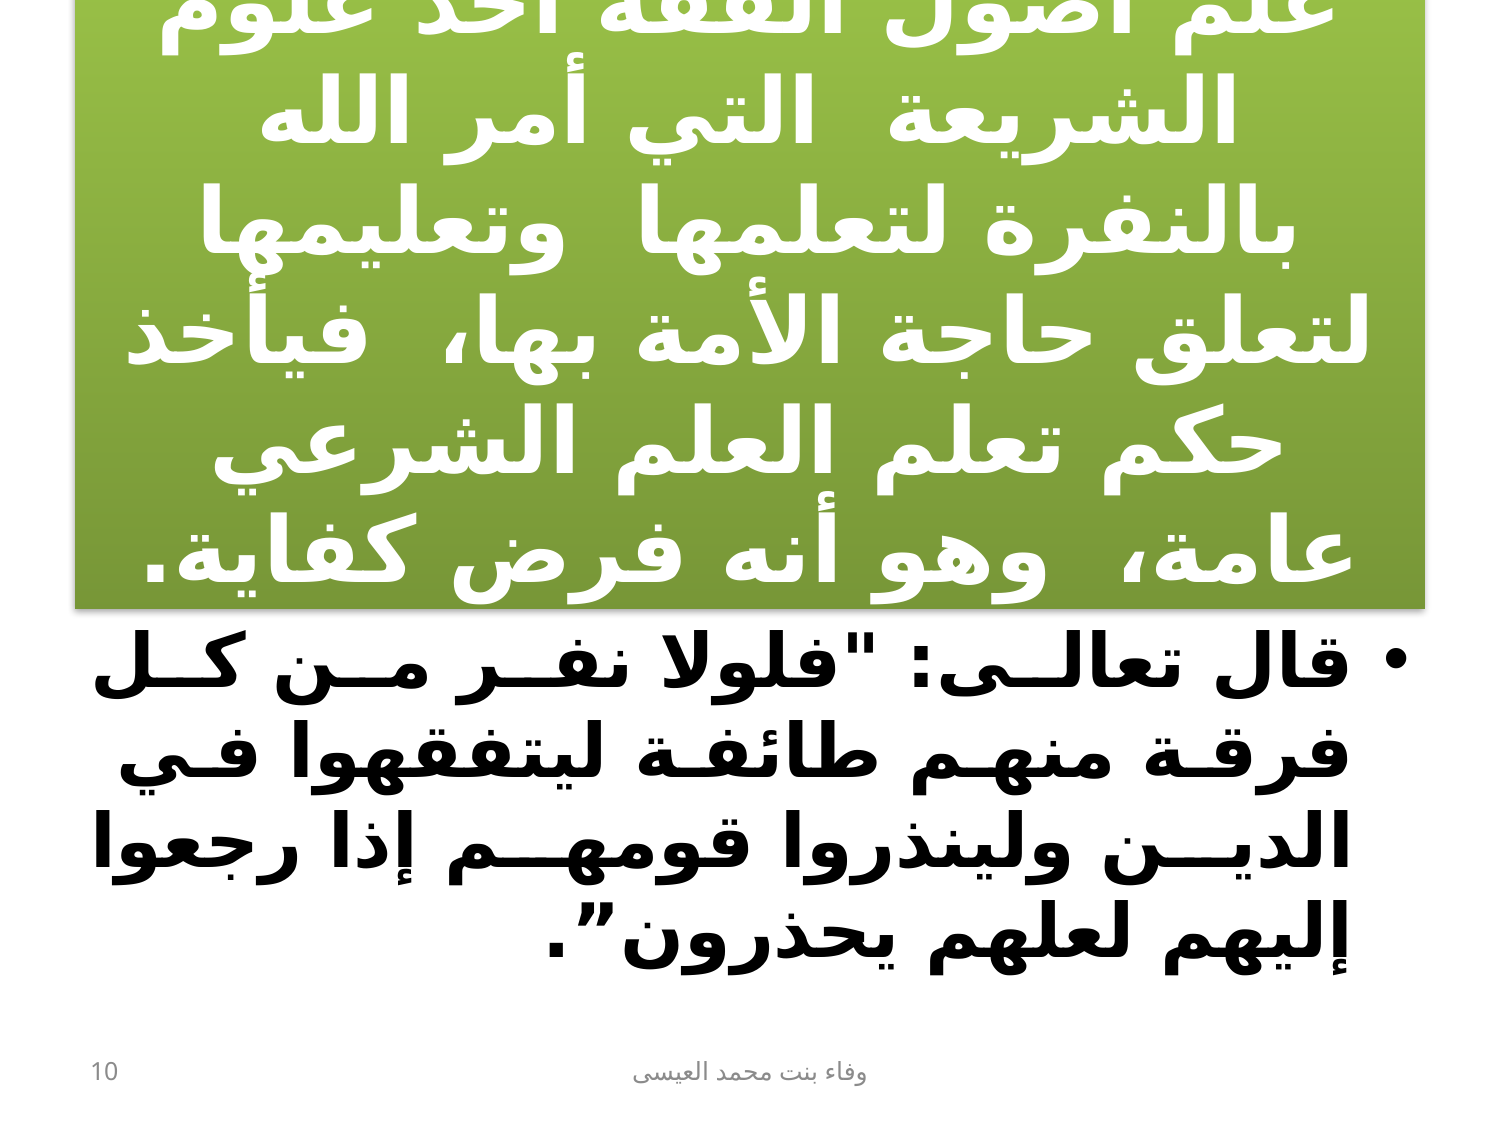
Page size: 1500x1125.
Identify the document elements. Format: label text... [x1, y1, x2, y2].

title علم أصول الفقه أحد علوم الشريعة التي أمر الله بالنفرة لتعلمها وتعليمها لتعلق حاجة الأمة بها، فيأخذ حكم تعلم العلم الشرعي عامة، وهو أنه فرض كفاية. [75, 0, 1425, 605]
footer وفاء بنت محمد العيسى [512, 1042, 988, 1103]
slide_number 10 [75, 1042, 425, 1103]
list قال تعالى: "فلولا نفر من كل فرقة منهم طائفة ليتفقهوا في الدين ولينذروا قومهم إذا رجعوا إليهم لعلهم يحذرون”. [75, 605, 1425, 1125]
